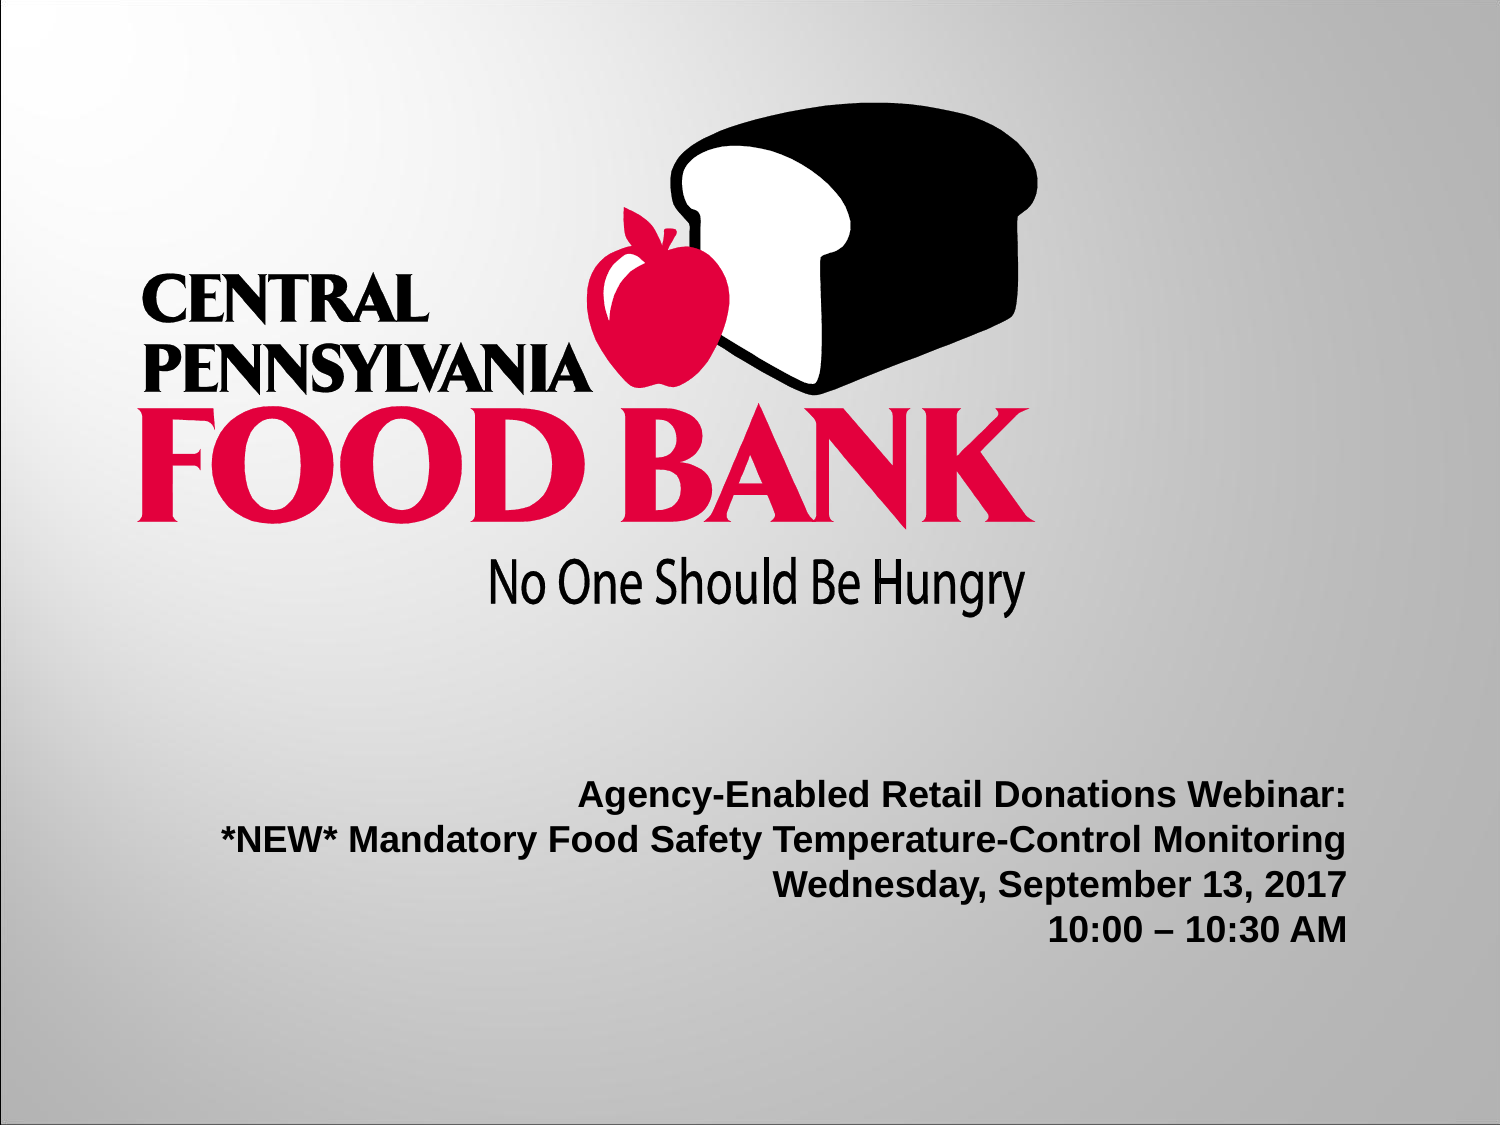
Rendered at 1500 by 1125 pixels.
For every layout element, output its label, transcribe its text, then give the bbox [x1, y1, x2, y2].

text_box Agency-Enabled Retail Donations Webinar: *NEW* Mandatory Food Safety Temperature-Control Monitoring Wednesday, September 13, 2017 10:00 – 10:30 AM [137, 762, 1363, 958]
picture [0, 0, 1500, 1125]
